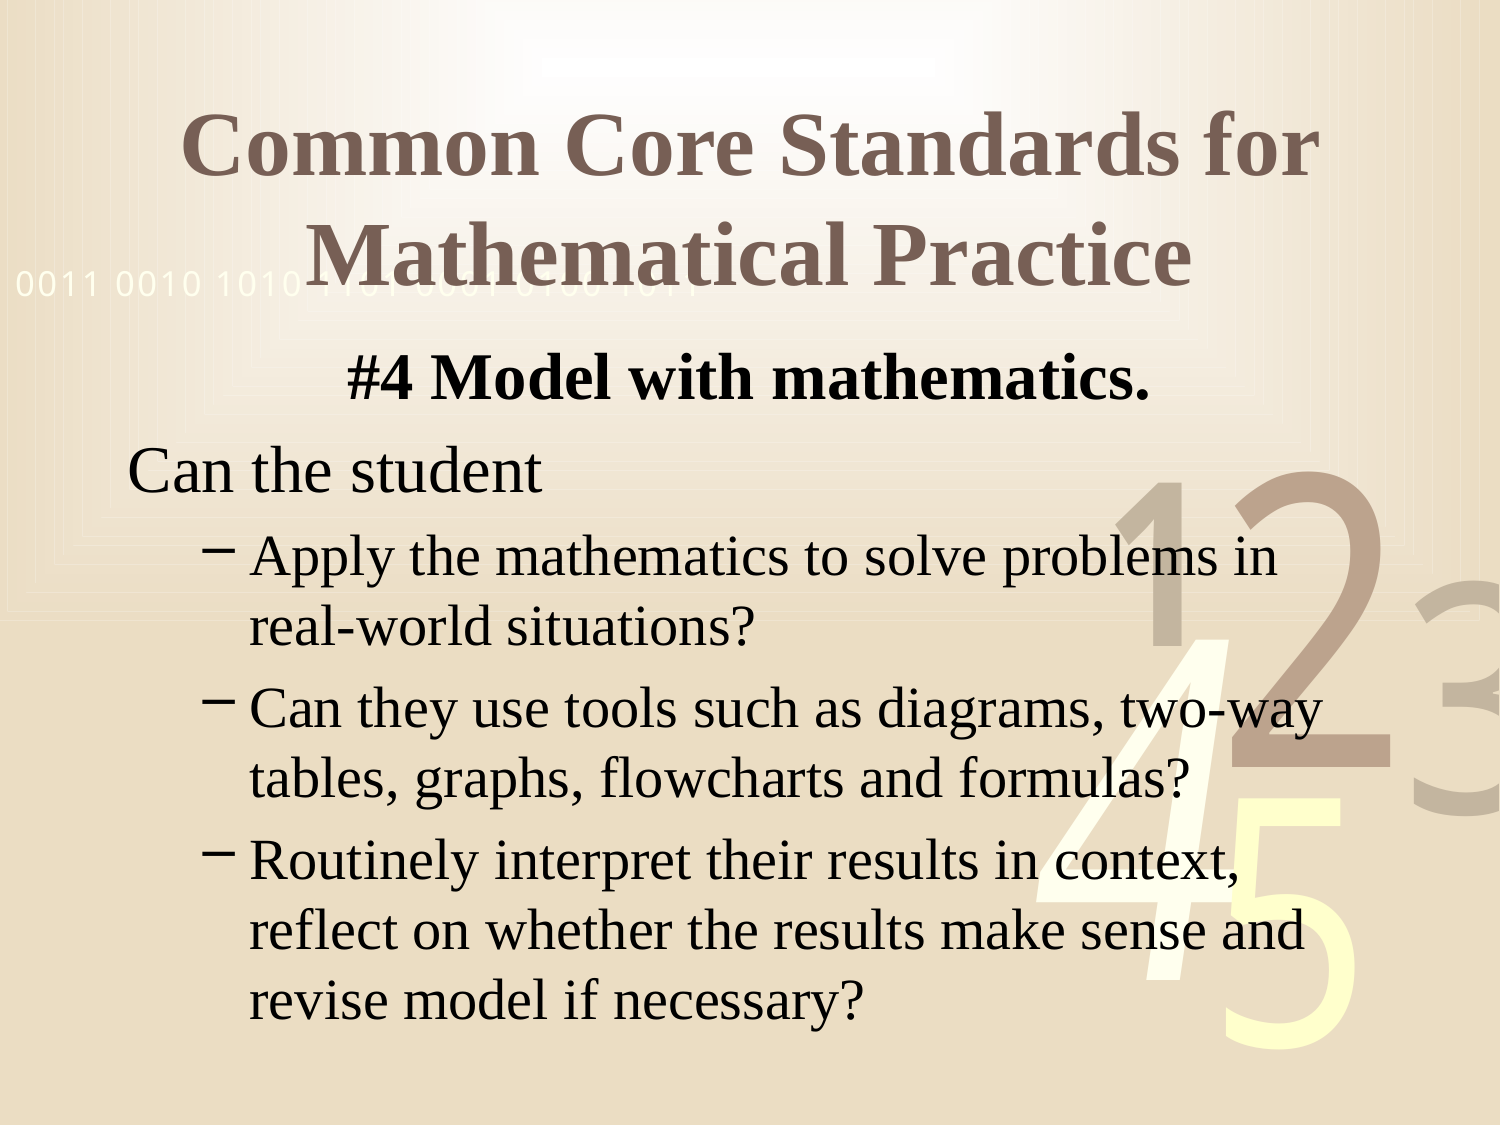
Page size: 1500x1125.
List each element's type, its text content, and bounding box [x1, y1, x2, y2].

list #4 Model with mathematics. Can the student Apply the mathematics to solve problems in real-world situations? Can they use tools such as diagrams, two-way tables, graphs, flowcharts and formulas? Routinely interpret their results in context, reflect on whether the results make sense and revise model if necessary? [112, 324, 1388, 1001]
title Common Core Standards for Mathematical Practice [112, 99, 1388, 288]
